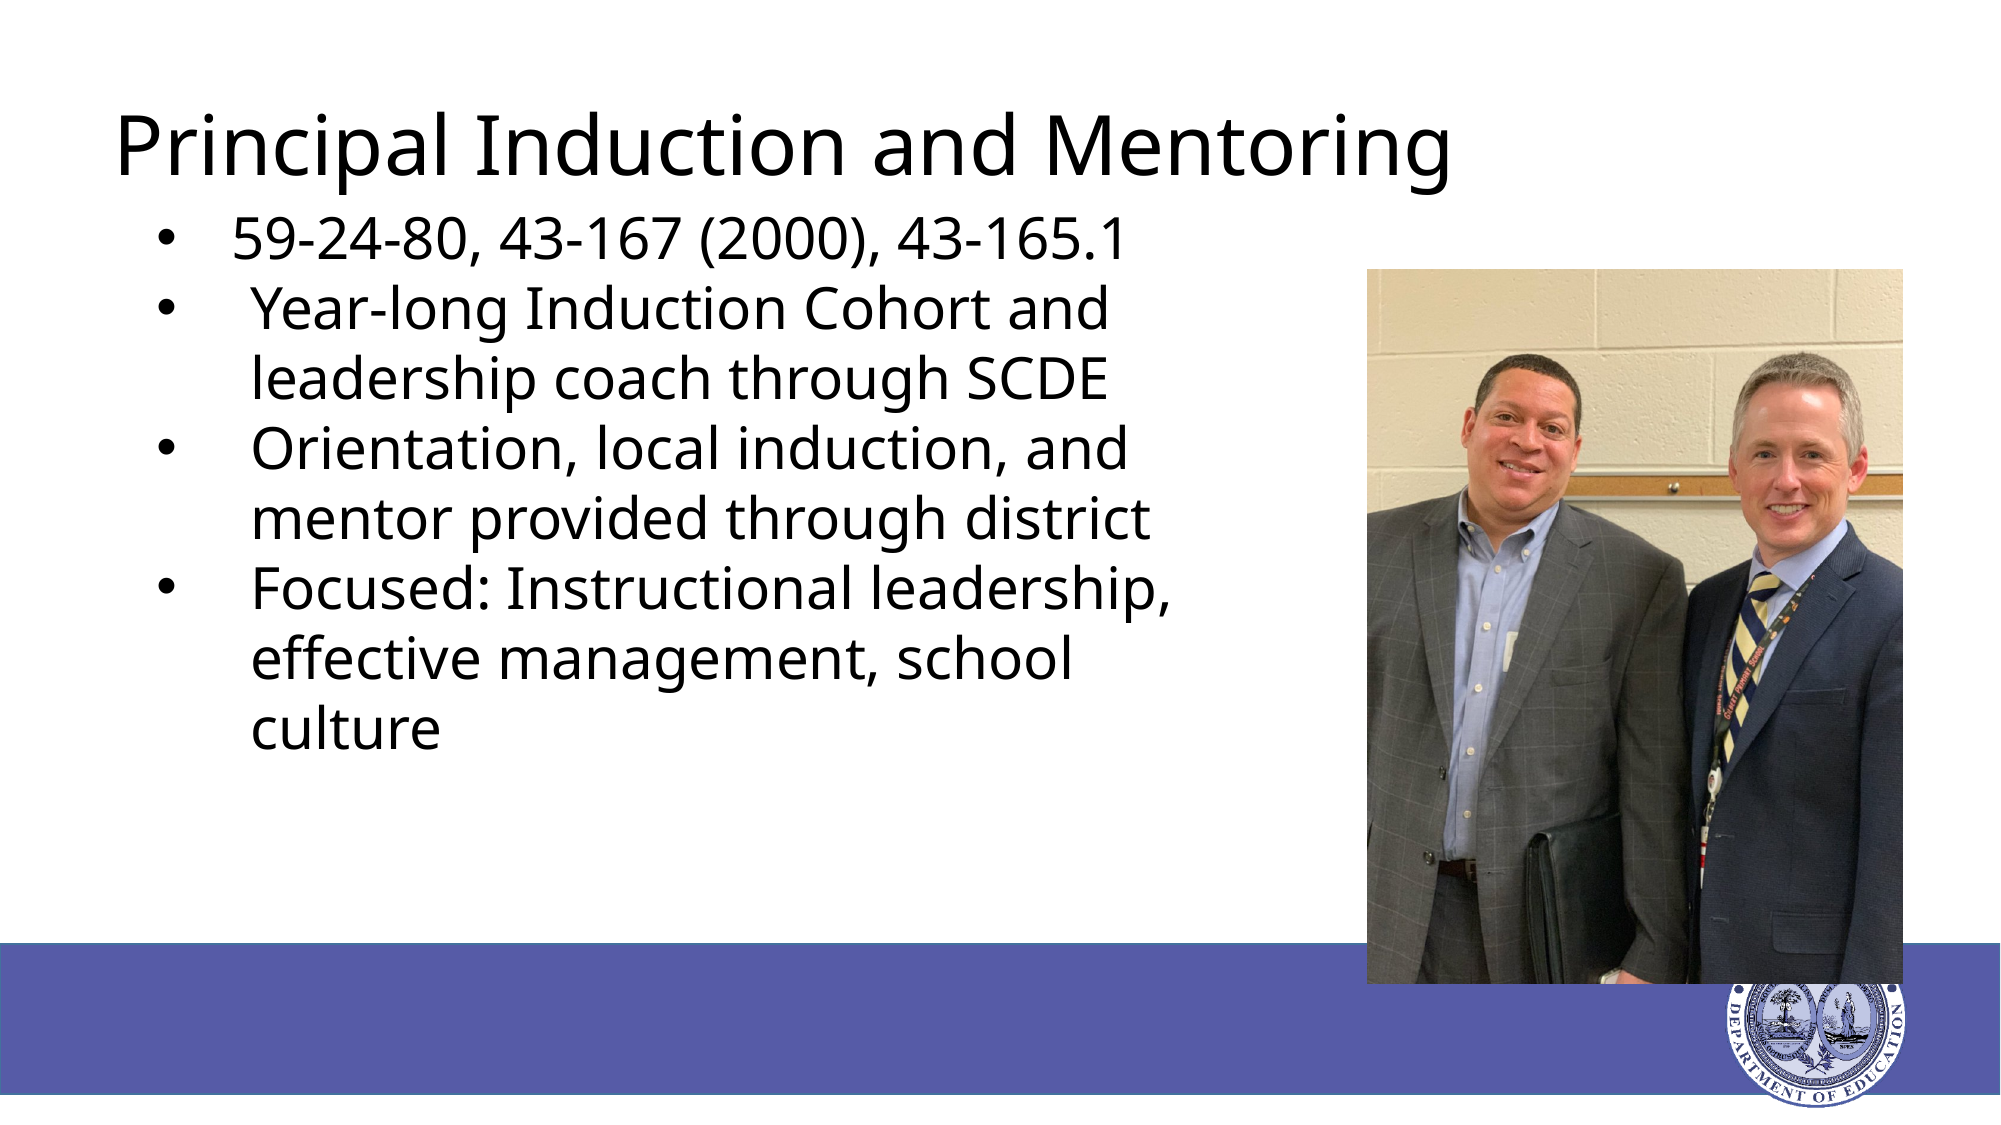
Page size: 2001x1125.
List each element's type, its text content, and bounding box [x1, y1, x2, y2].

picture [1723, 928, 1907, 1109]
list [1367, 269, 1903, 984]
text_box 59-24-80, 43-167 (2000), 43-165.1 Year-long Induction Cohort and leadership coach through SCDE Orientation, local induction, and mentor provided through district Focused: Instructional leadership, effective management, school culture [141, 193, 1277, 769]
title Principal Induction and Mentoring [99, 51, 1899, 247]
